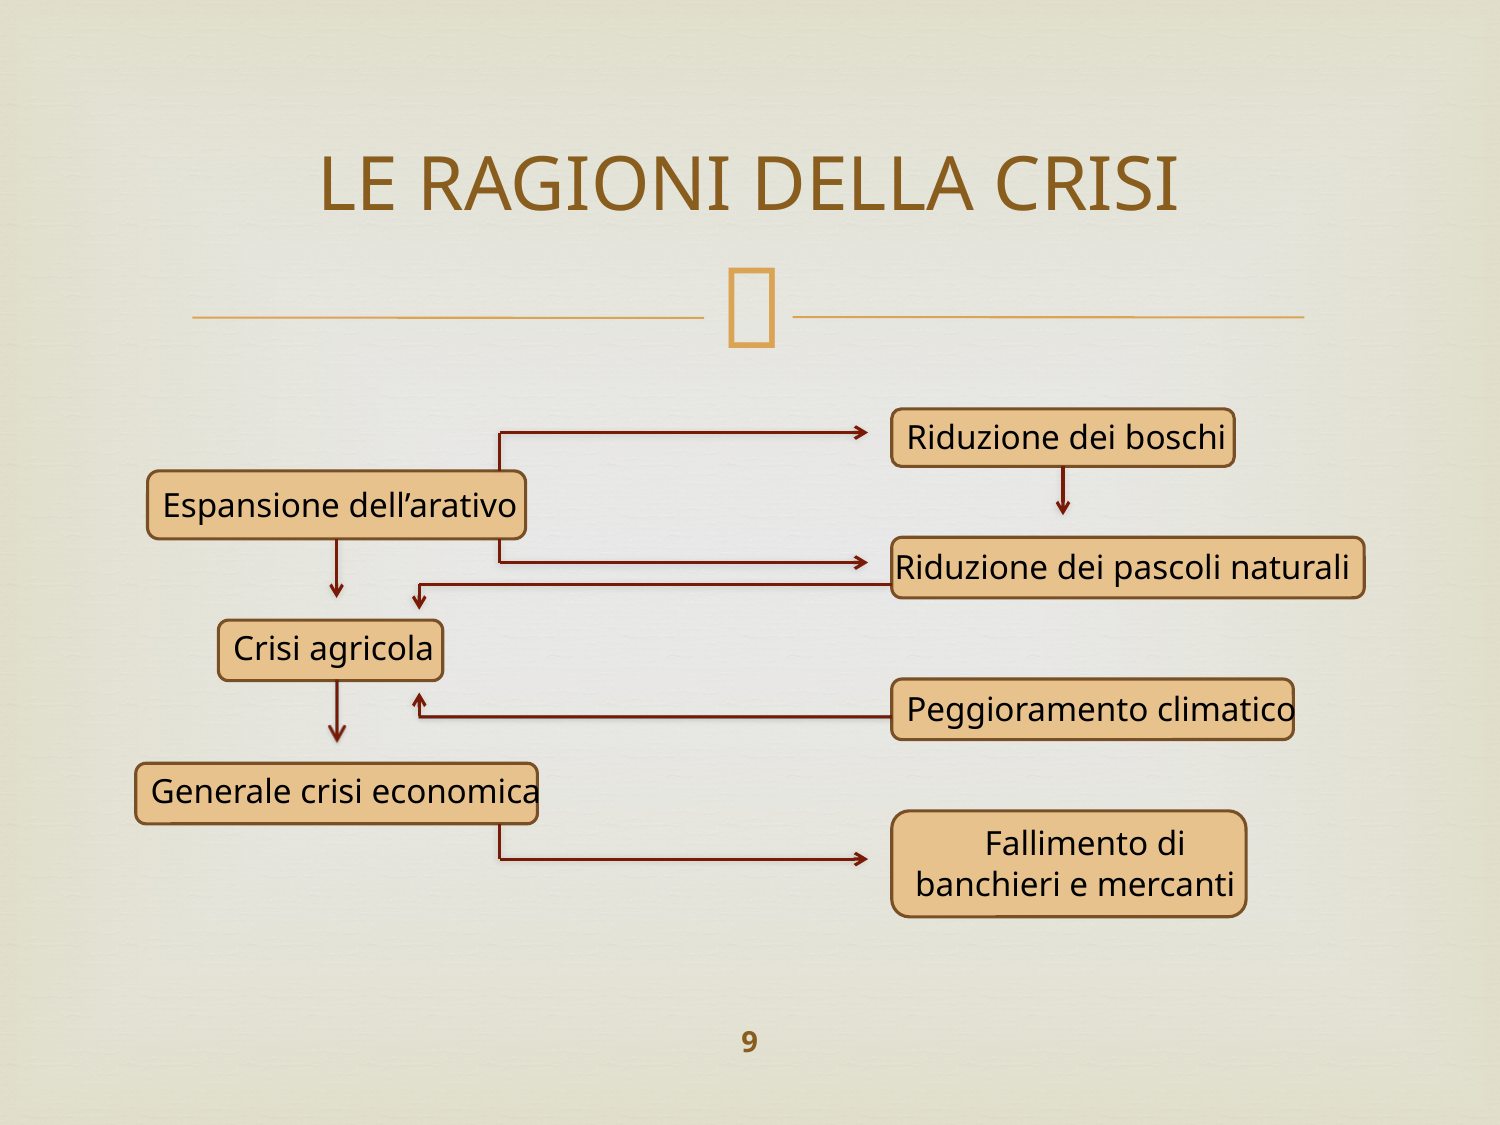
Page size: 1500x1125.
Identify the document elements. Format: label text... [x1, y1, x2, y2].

text_box [894, 911, 1244, 919]
text_box [892, 594, 1364, 600]
text_box Espansione dell’arativo [147, 477, 644, 532]
text_box [145, 469, 527, 541]
text_box [893, 464, 1233, 468]
text_box Crisi agricola [218, 619, 479, 675]
text_box [134, 769, 539, 826]
text_box [893, 736, 1293, 742]
text_box [361, 675, 444, 683]
footer 9 [512, 1010, 988, 1071]
text_box Fallimento di banchieri e mercanti [891, 810, 1400, 911]
text_box Riduzione dei boschi [891, 408, 1282, 464]
picture [412, 710, 899, 729]
title LE RAGIONI DELLA CRISI [112, 93, 1386, 267]
text_box Generale crisi economica [135, 763, 602, 818]
text_box [216, 625, 311, 683]
text_box Peggioramento climatico [891, 680, 1353, 736]
picture [313, 674, 360, 770]
text_box Riduzione dei pascoli naturali [879, 538, 1424, 594]
